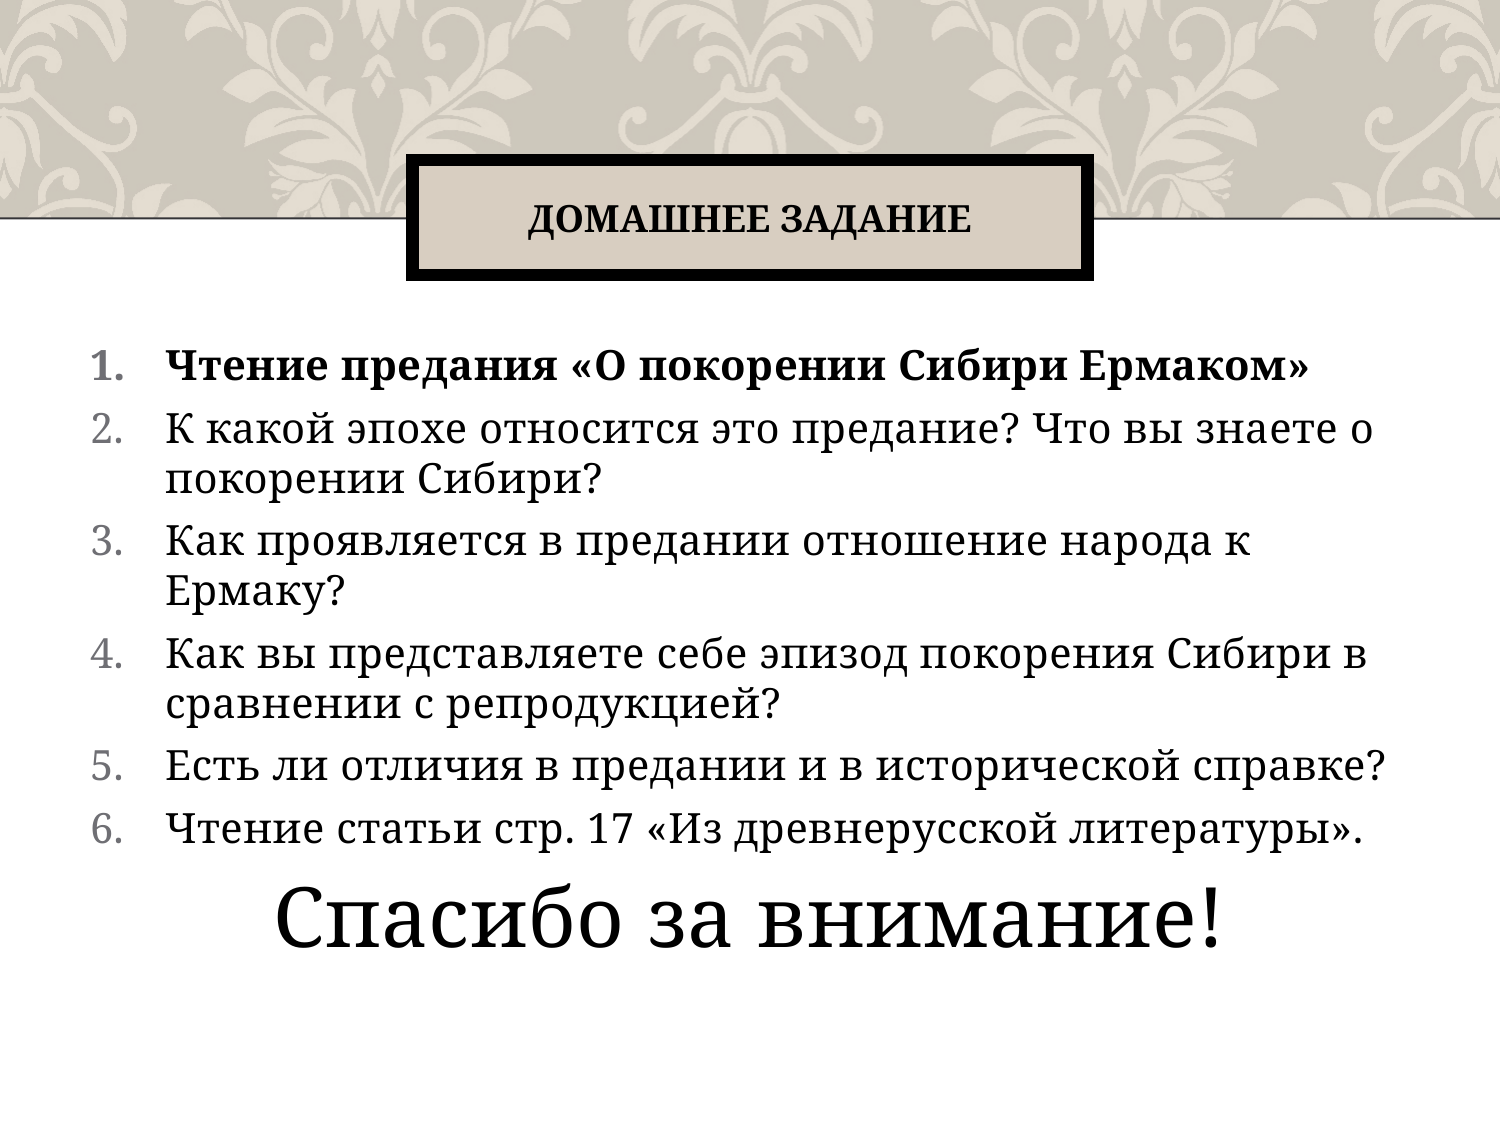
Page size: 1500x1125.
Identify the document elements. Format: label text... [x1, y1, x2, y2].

list Чтение предания «О покорении Сибири Ермаком» К какой эпохе относится это предание? Что вы знаете о покорении Сибири? Как проявляется в предании отношение народа к Ермаку? Как вы представляете себе эпизод покорения Сибири в сравнении с репродукцией? Есть ли отличия в предании и в исторической справке? Чтение статьи стр. 17 «Из древнерусской литературы». Спасибо за внимание! [75, 331, 1425, 1000]
title Домашнее задание [406, 154, 1094, 281]
